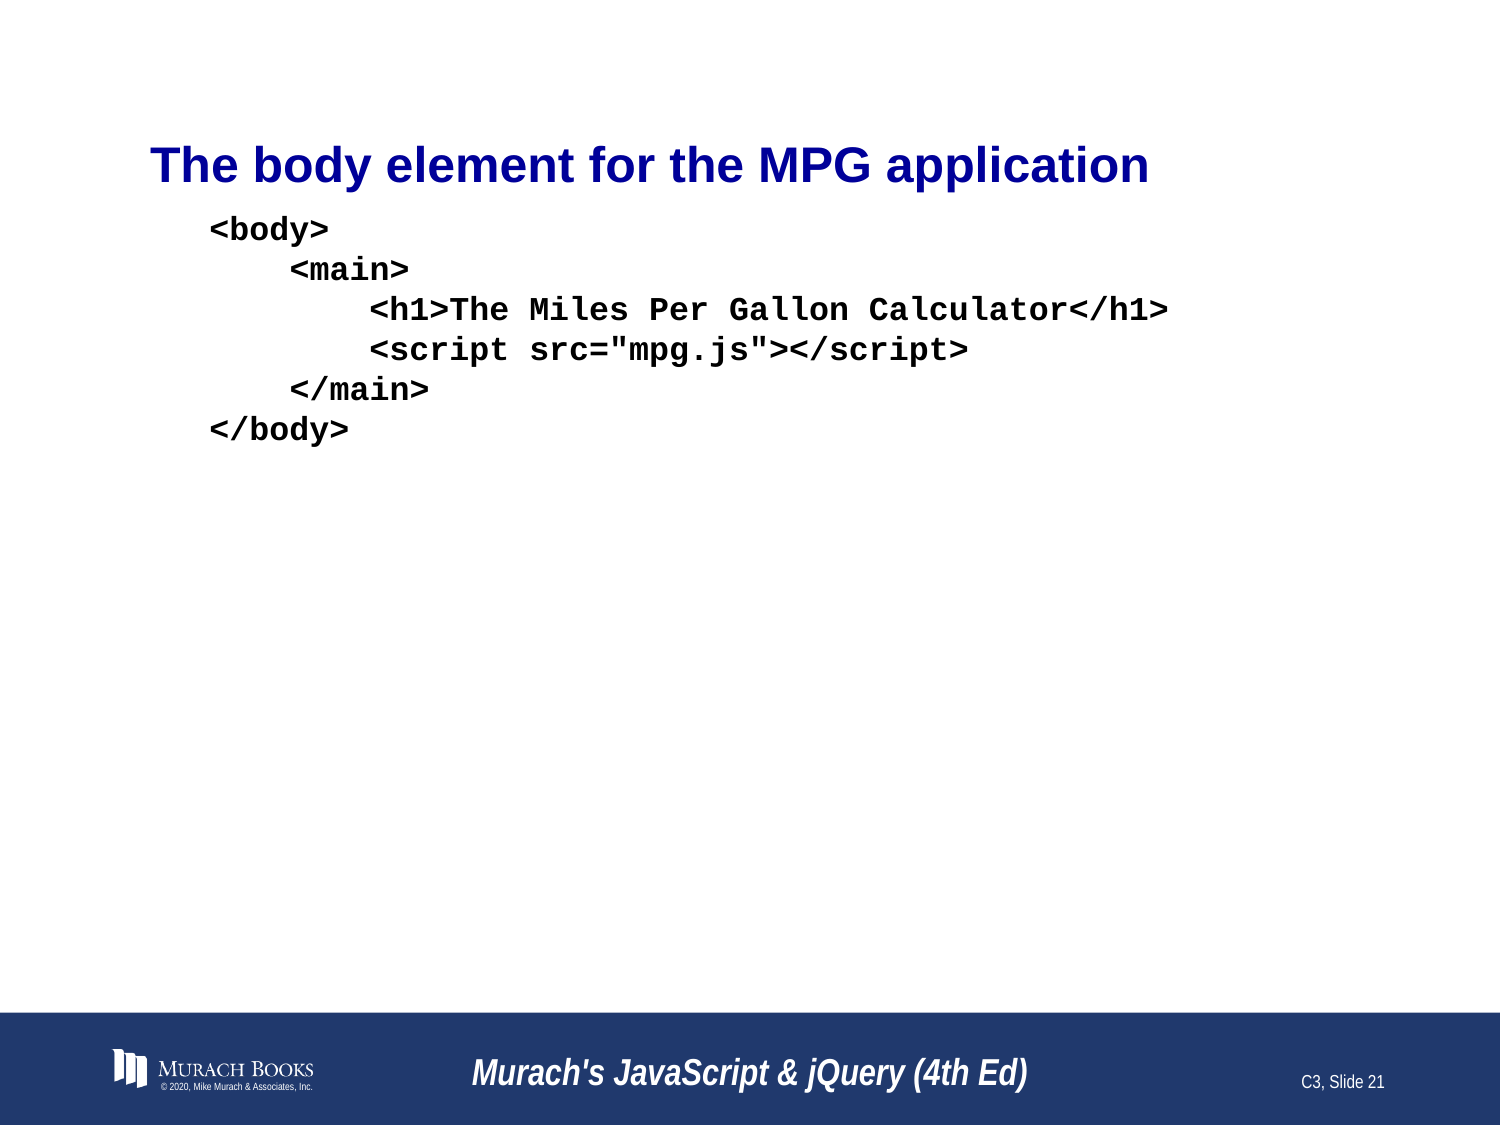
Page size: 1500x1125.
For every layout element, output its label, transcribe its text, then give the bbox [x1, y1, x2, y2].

slide_number C3, Slide 21 [1087, 1025, 1400, 1100]
list <body> <main> <h1>The Miles Per Gallon Calculator</h1> <script src="mpg.js"></script> </main> </body> [137, 200, 1350, 1000]
title The body element for the MPG application [150, 72, 1350, 194]
slide_number Murach's JavaScript & jQuery (4th Ed) [463, 1025, 1050, 1100]
footer © 2020, Mike Murach & Associates, Inc. [12, 1025, 463, 1100]
